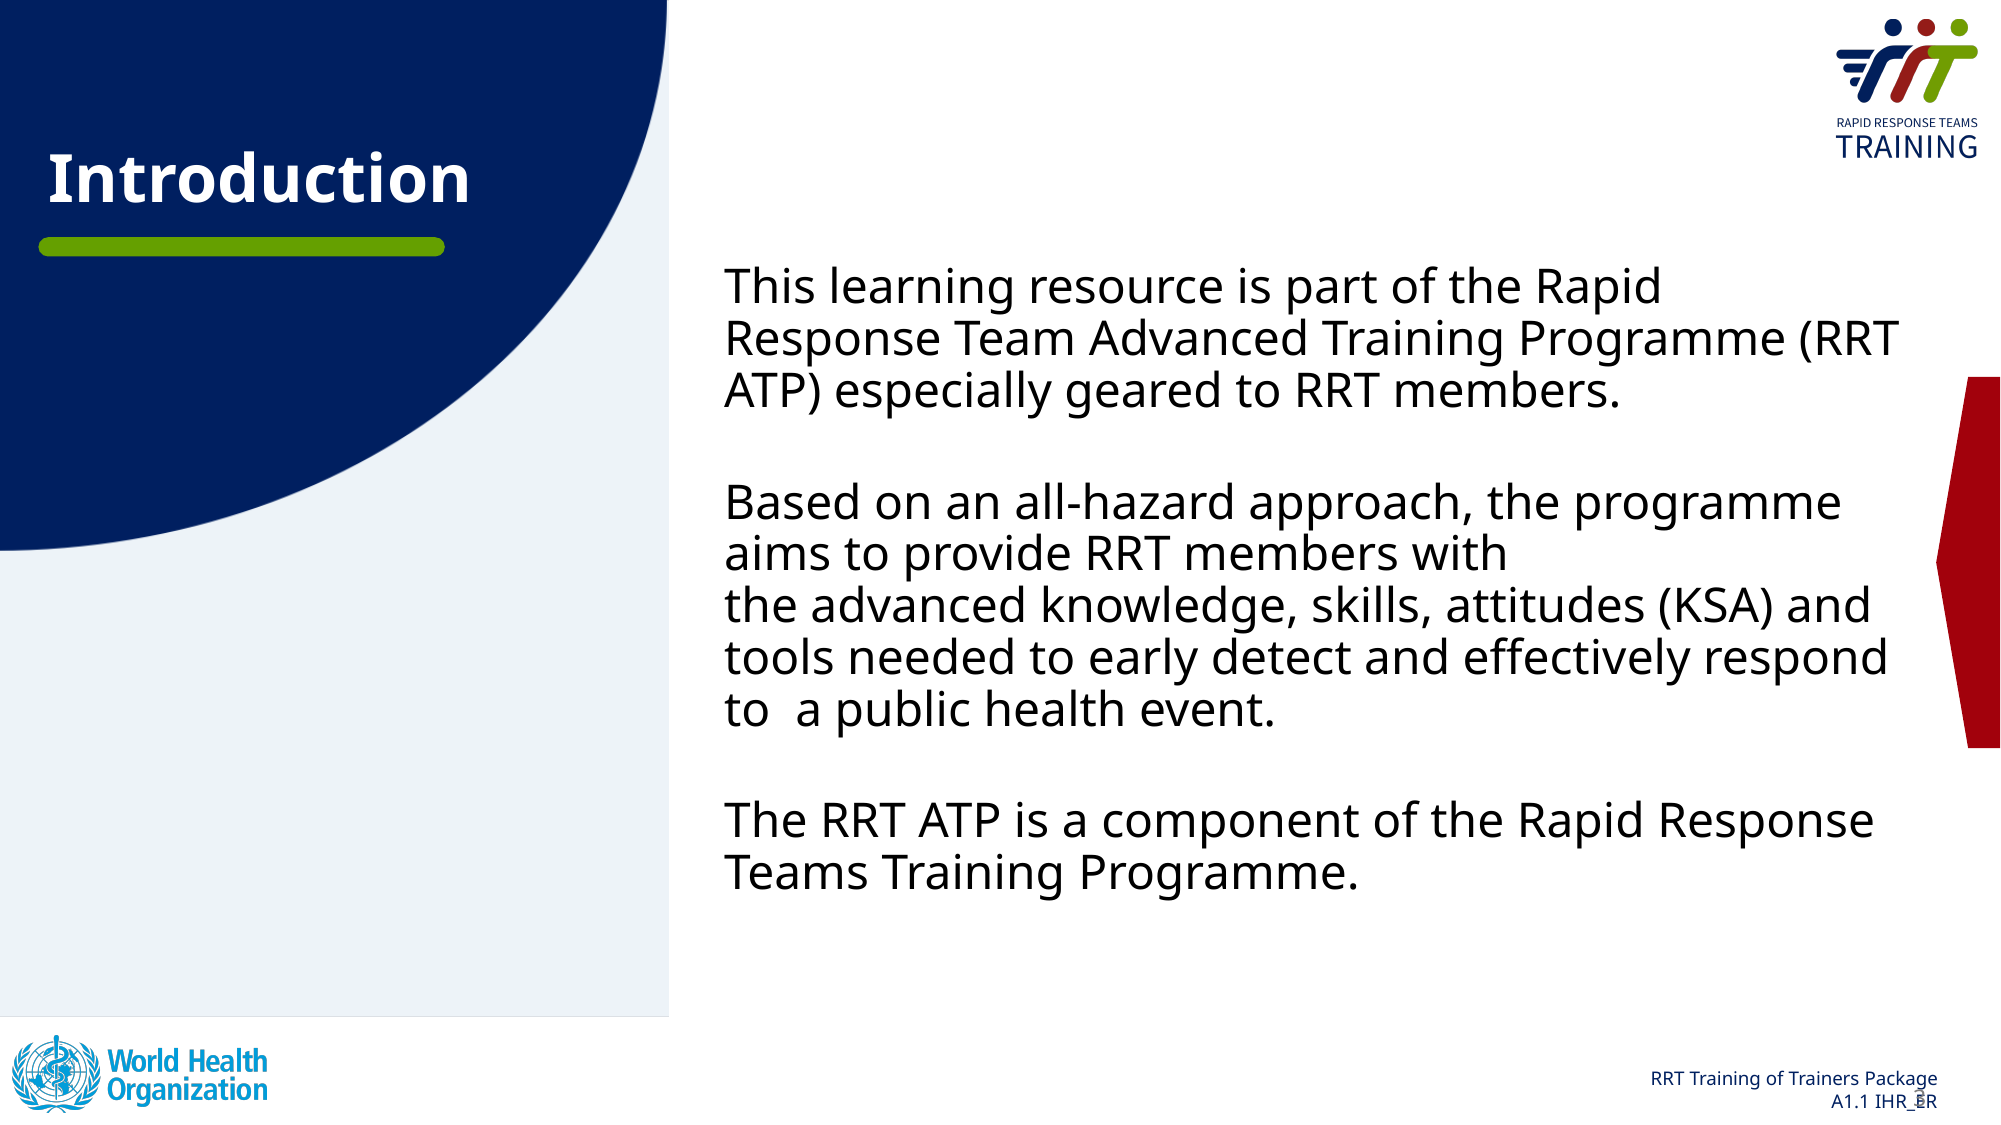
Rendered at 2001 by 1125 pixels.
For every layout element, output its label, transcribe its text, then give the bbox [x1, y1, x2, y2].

picture [12, 1035, 267, 1113]
picture [12, 1083, 48, 1113]
list This learning resource is part of the Rapid Response Team Advanced Training Programme (RRT ATP) especially geared to RRT members. Based on an all-hazard approach, the programme aims to provide RRT members with the advanced knowledge, skills, attitudes (KSA) and tools needed to early detect and effectively respond to a public health event. The RRT ATP is a component of the Rapid Response Teams Training Programme. [723, 261, 1929, 912]
picture [0, 0, 669, 1018]
title Introduction [48, 145, 585, 251]
picture [1835, 19, 1978, 167]
text_box [38, 237, 445, 257]
picture [58, 1050, 64, 1058]
